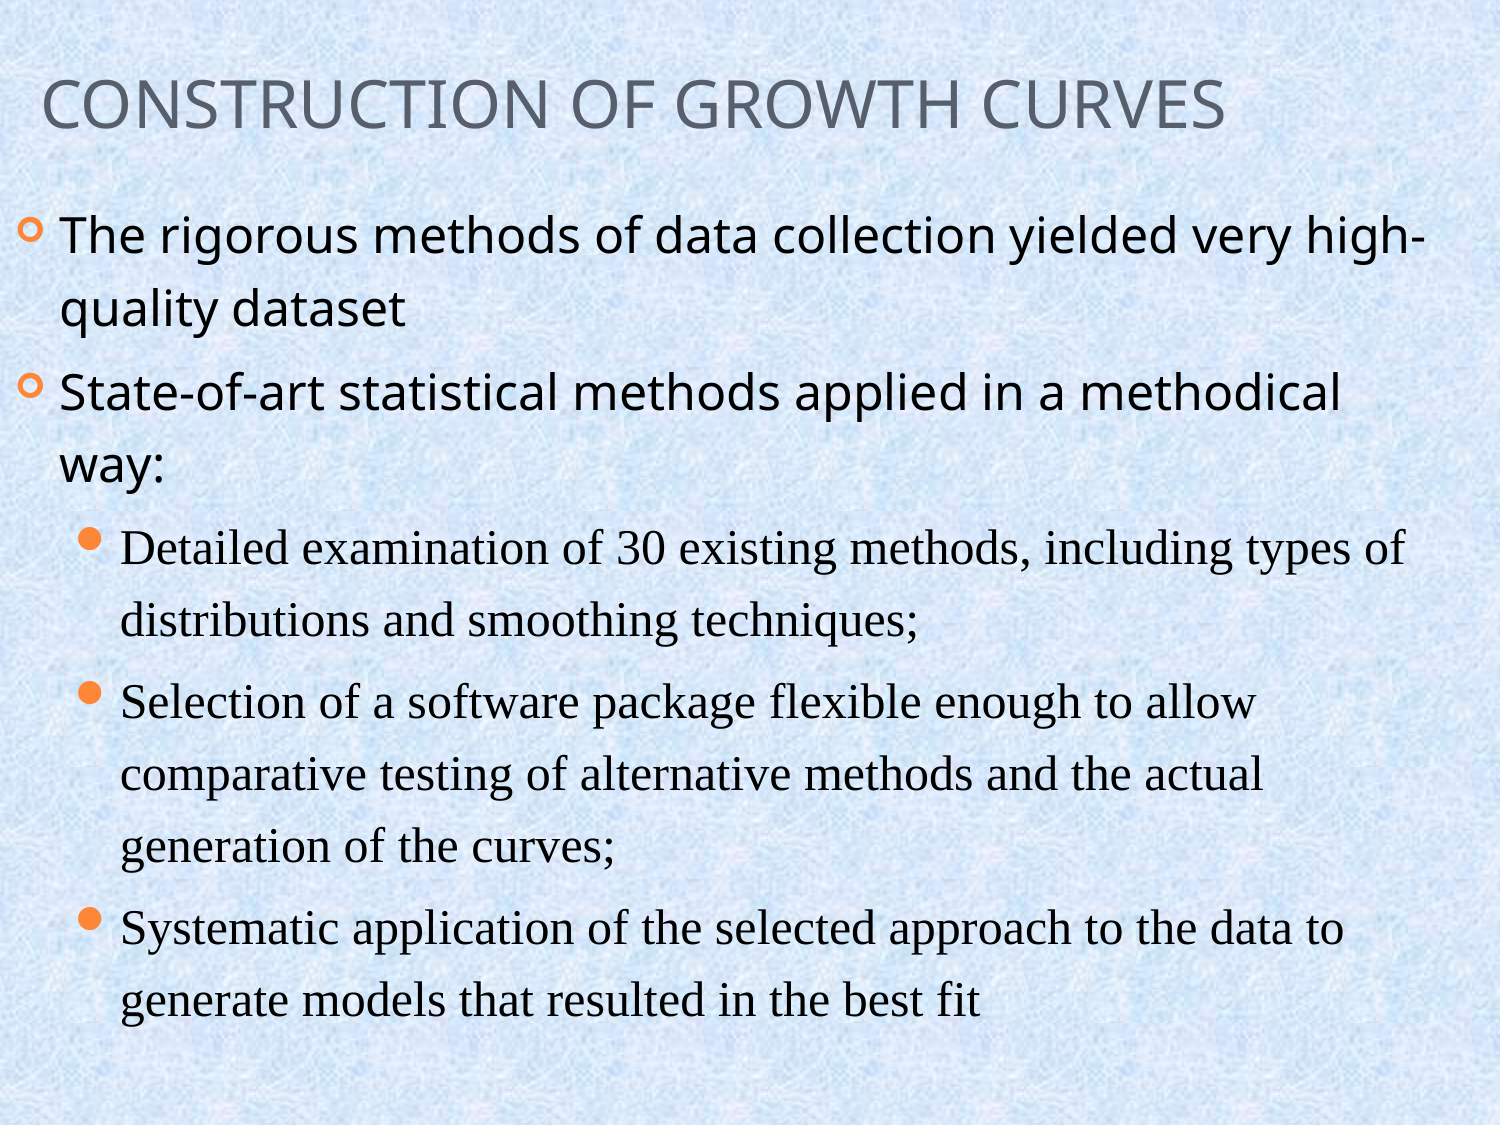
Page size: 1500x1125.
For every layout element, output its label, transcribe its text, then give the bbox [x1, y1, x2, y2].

picture [0, 0, 1500, 1125]
title Construction of growth curves [25, 42, 1464, 149]
list The rigorous methods of data collection yielded very high-quality dataset State-of-art statistical methods applied in a methodical way: Detailed examination of 30 existing methods, including types of distributions and smoothing techniques; Selection of a software package flexible enough to allow comparative testing of alternative methods and the actual generation of the curves; Systematic application of the selected approach to the data to generate models that resulted in the best fit [0, 184, 1475, 1035]
